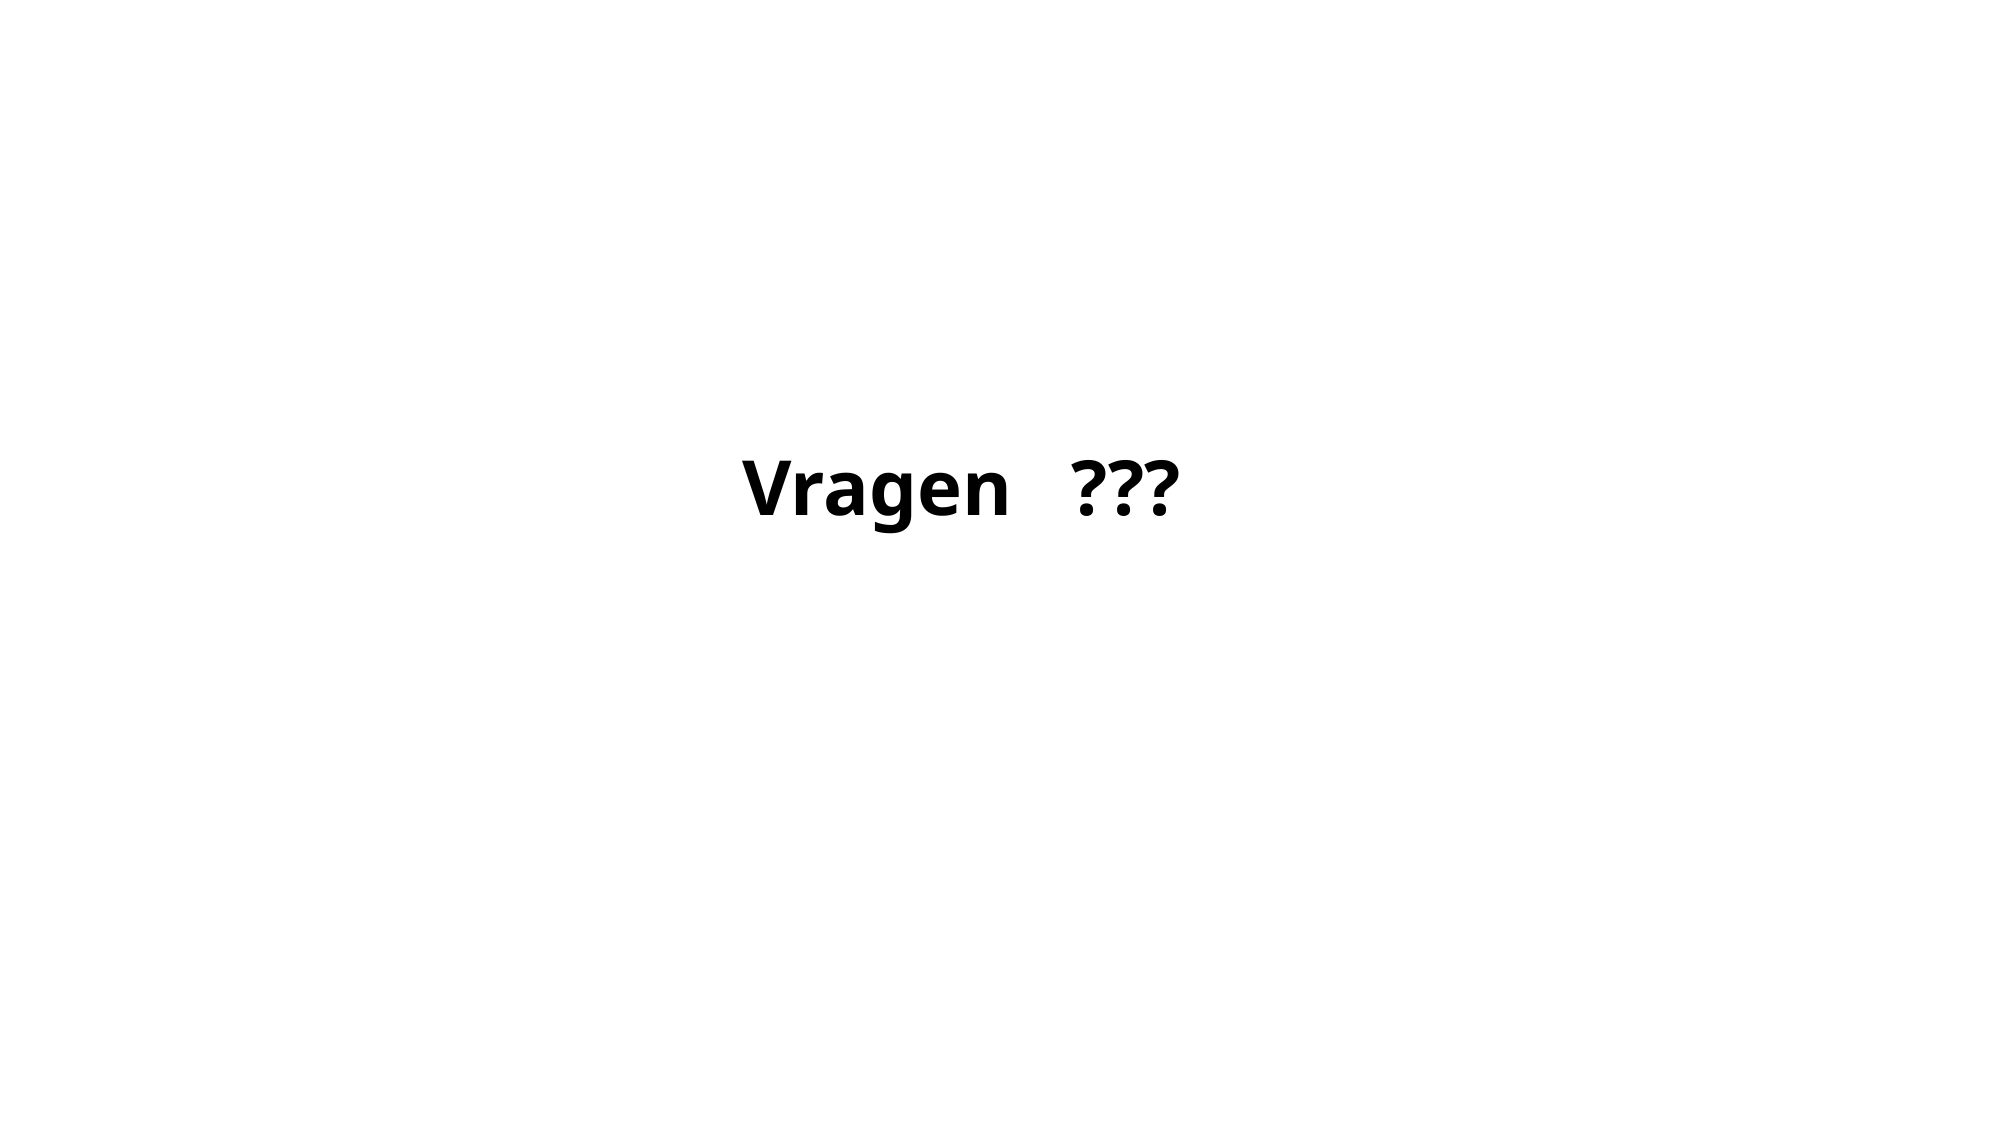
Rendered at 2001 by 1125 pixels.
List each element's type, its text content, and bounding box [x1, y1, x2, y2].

list Vragen ??? [727, 442, 1230, 596]
